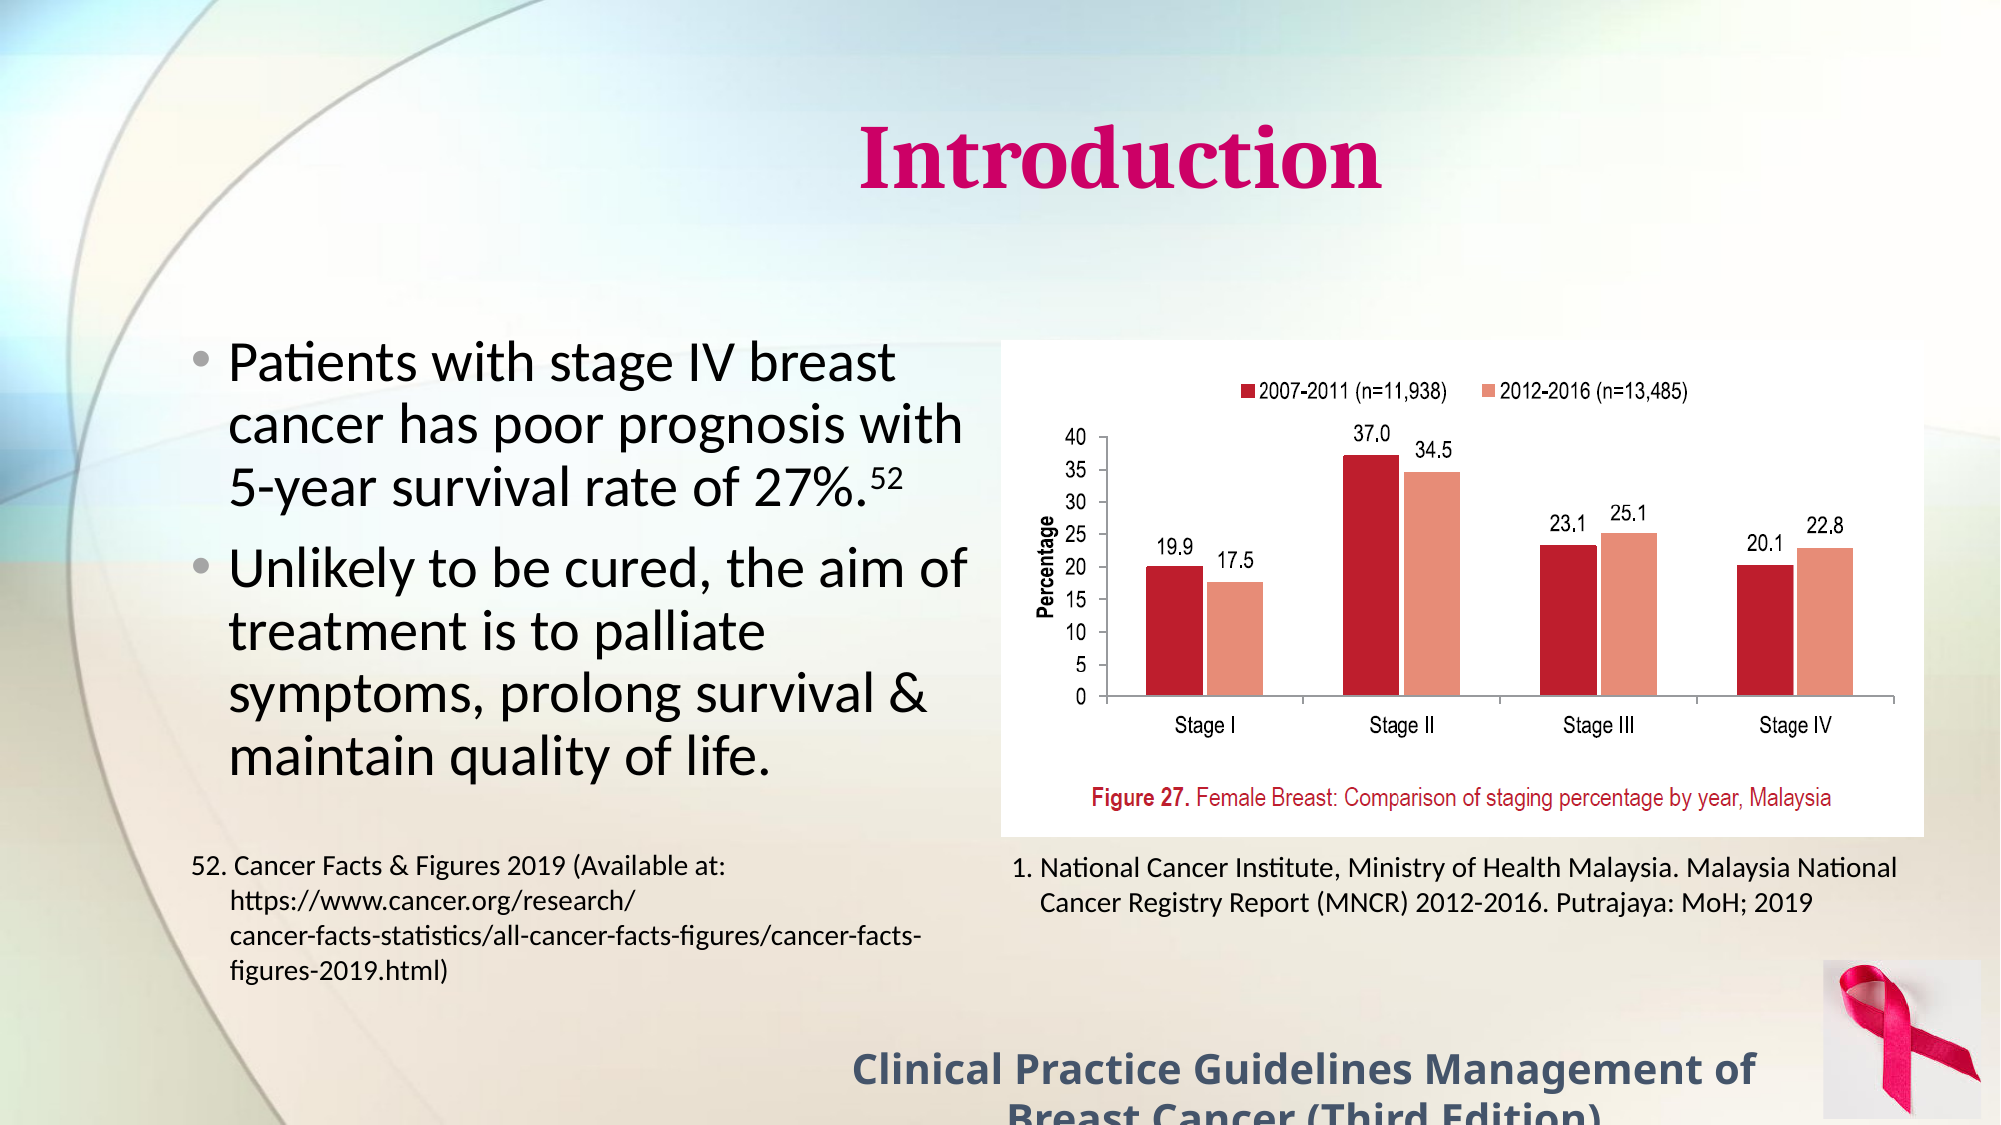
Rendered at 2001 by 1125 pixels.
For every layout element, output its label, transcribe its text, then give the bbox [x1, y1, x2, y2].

text_box National Cancer Institute, Ministry of Health Malaysia. Malaysia National Cancer Registry Report (MNCR) 2012-2016. Putrajaya: MoH; 2019 [996, 840, 1920, 926]
slide_number 3 [1325, 1042, 1813, 1103]
text_box Clinical Practice Guidelines Management of Breast Cancer (Third Edition) [788, 1035, 1820, 1125]
list Patients with stage IV breast cancer has poor prognosis with 5-year survival rate of 27%.52 Unlikely to be cured, the aim of treatment is to palliate symptoms, prolong survival & maintain quality of life. 52. Cancer Facts & Figures 2019 (Available at: https://www.cancer.org/research/ cancer-facts-statistics/all-cancer-facts-figures/cancer-facts- figures-2019.html) [175, 323, 1000, 1020]
title Introduction [381, 43, 1863, 261]
picture [0, 0, 2001, 1125]
